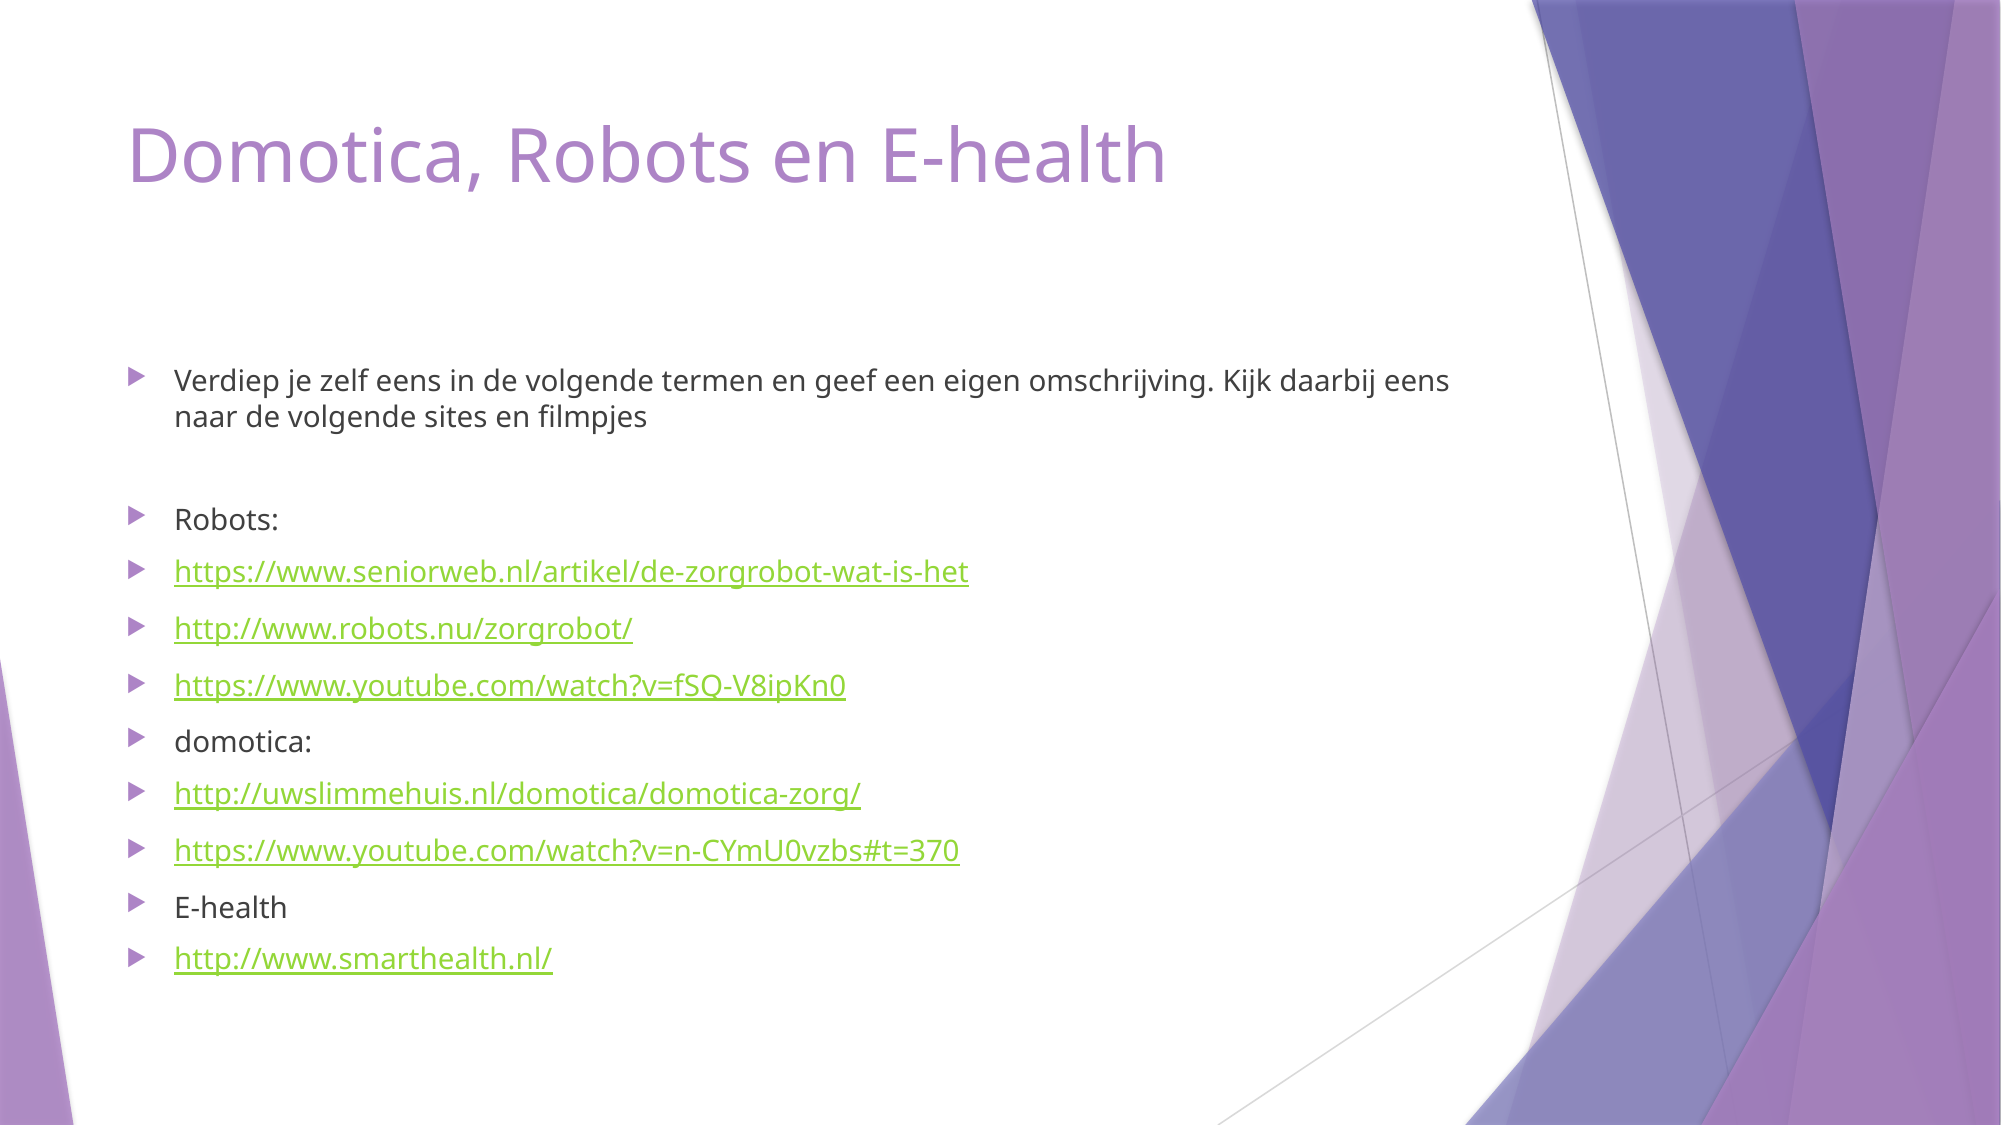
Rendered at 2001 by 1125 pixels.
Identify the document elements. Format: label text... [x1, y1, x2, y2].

list Verdiep je zelf eens in de volgende termen en geef een eigen omschrijving. Kijk daarbij eens naar de volgende sites en filmpjes Robots: https://www.seniorweb.nl/artikel/de-zorgrobot-wat-is-het http://www.robots.nu/zorgrobot/ https://www.youtube.com/watch?v=fSQ-V8ipKn0 domotica: http://uwslimmehuis.nl/domotica/domotica-zorg/ https://www.youtube.com/watch?v=n-CYmU0vzbs#t=370 E-health http://www.smarthealth.nl/ [111, 354, 1522, 992]
title Domotica, Robots en E-health [111, 99, 1522, 317]
